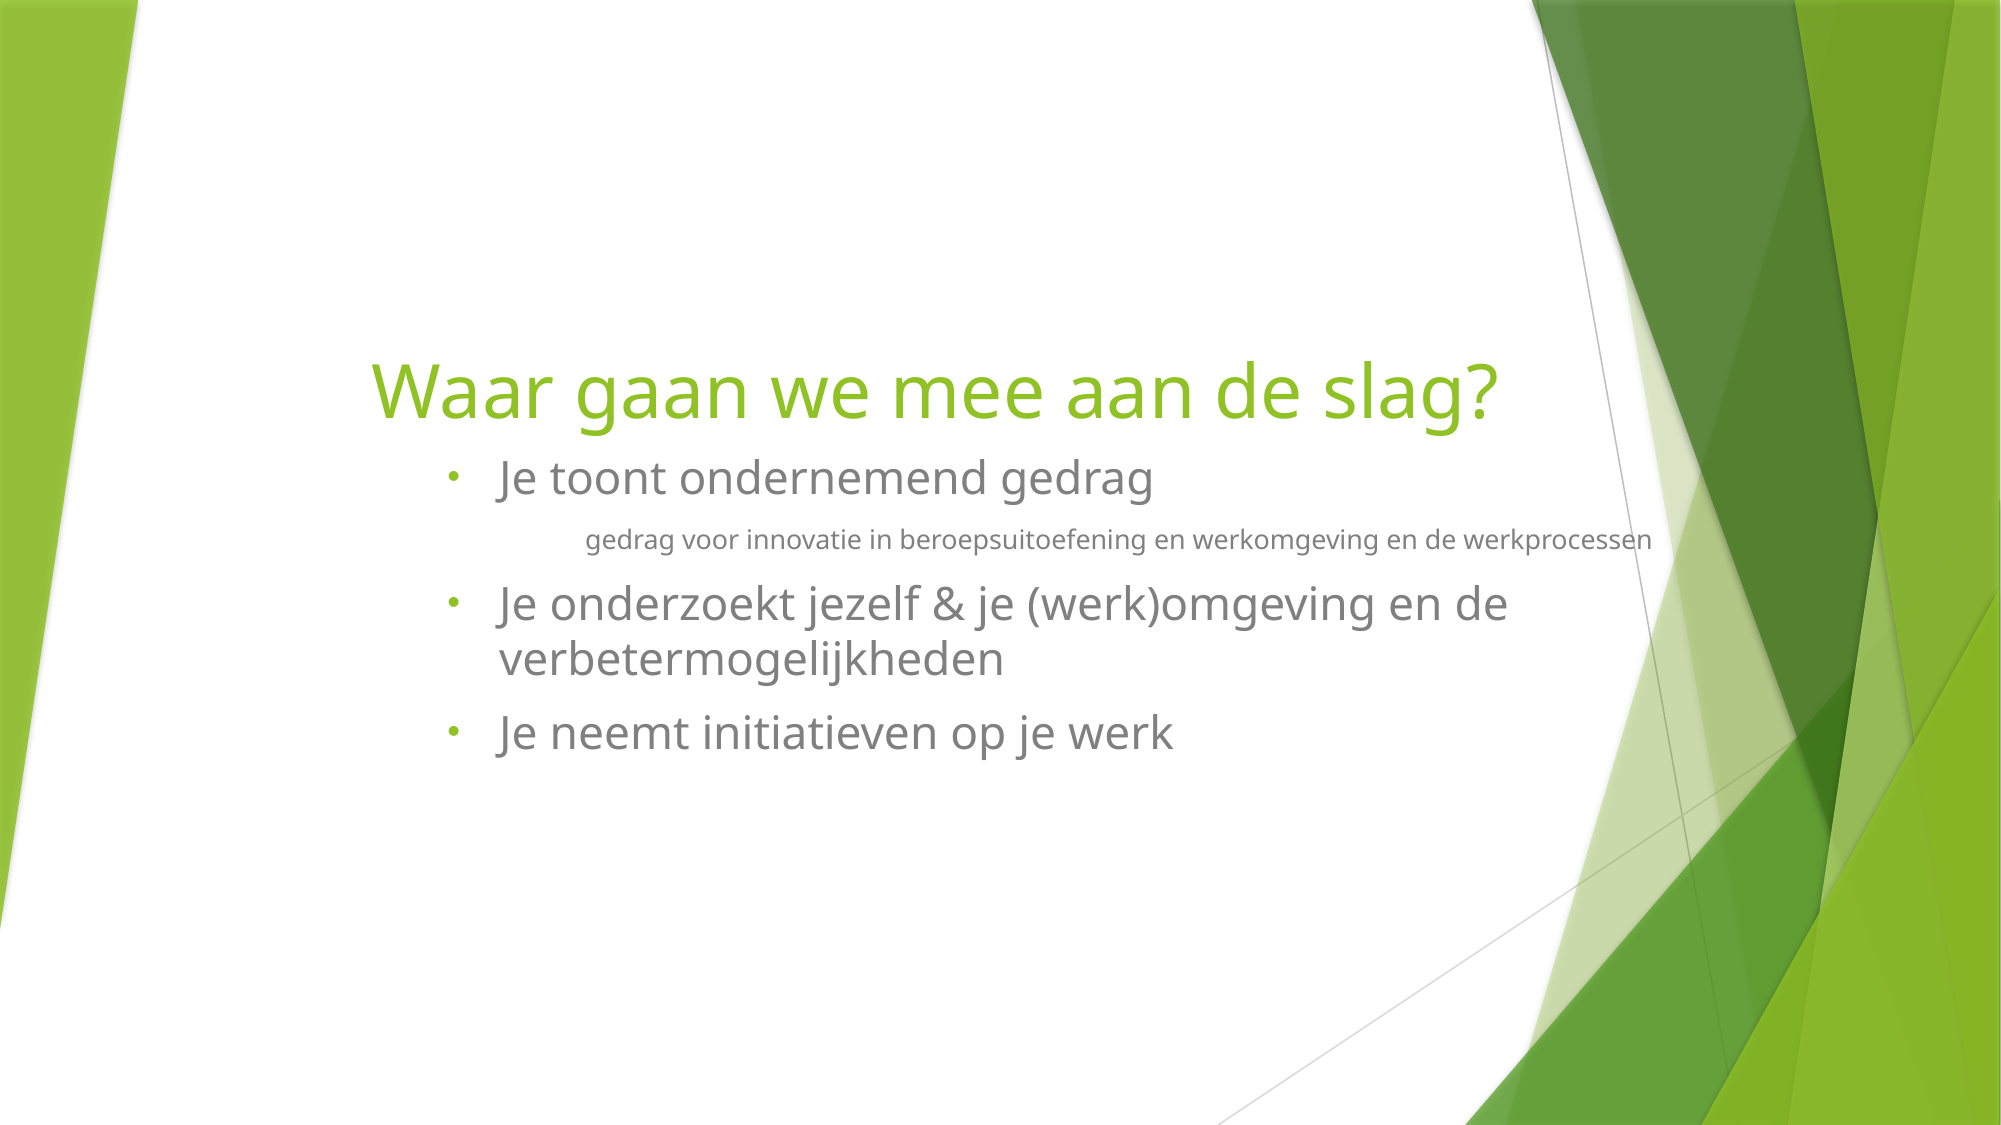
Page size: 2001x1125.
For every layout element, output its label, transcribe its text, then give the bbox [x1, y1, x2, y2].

title Waar gaan we mee aan de slag? [139, 323, 1515, 442]
subtitle Je toont ondernemend gedrag gedrag voor innovatie in beroepsuitoefening en werkomgeving en de werkprocessen Je onderzoekt jezelf & je (werk)omgeving en de verbetermogelijkheden Je neemt initiatieven op je werk [432, 441, 1702, 773]
